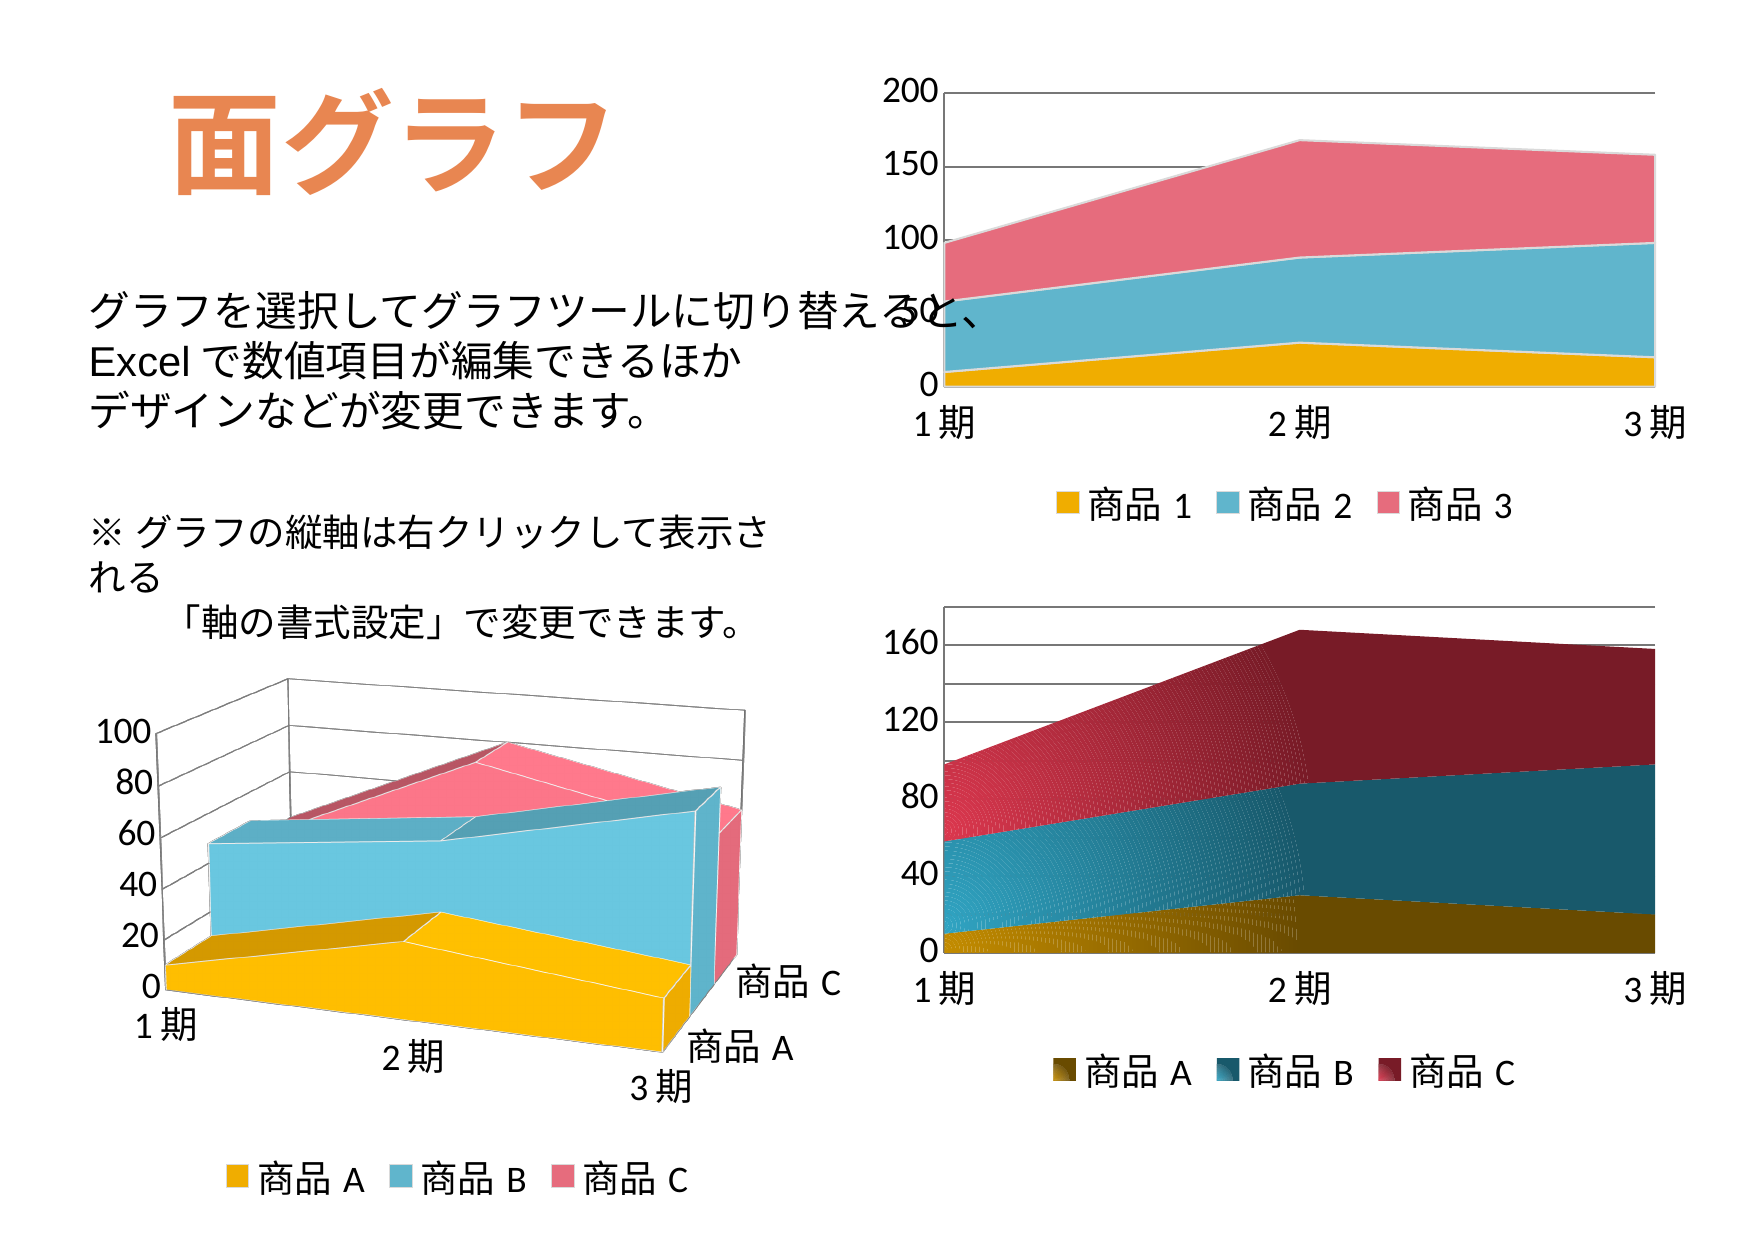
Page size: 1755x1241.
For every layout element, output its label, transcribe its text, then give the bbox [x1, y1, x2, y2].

chart [864, 596, 1705, 1105]
text_box ※グラフの縦軸は右クリックして表示される 「軸の書式設定」で変更できます。 [73, 502, 818, 629]
chart [73, 631, 843, 1212]
chart [864, 64, 1705, 538]
text_box グラフを選択してグラフツールに切り替えると、 Excelで数値項目が編集できるほか デザインなどが変更できます。 [73, 277, 858, 443]
text_box 面グラフ [154, 64, 634, 215]
